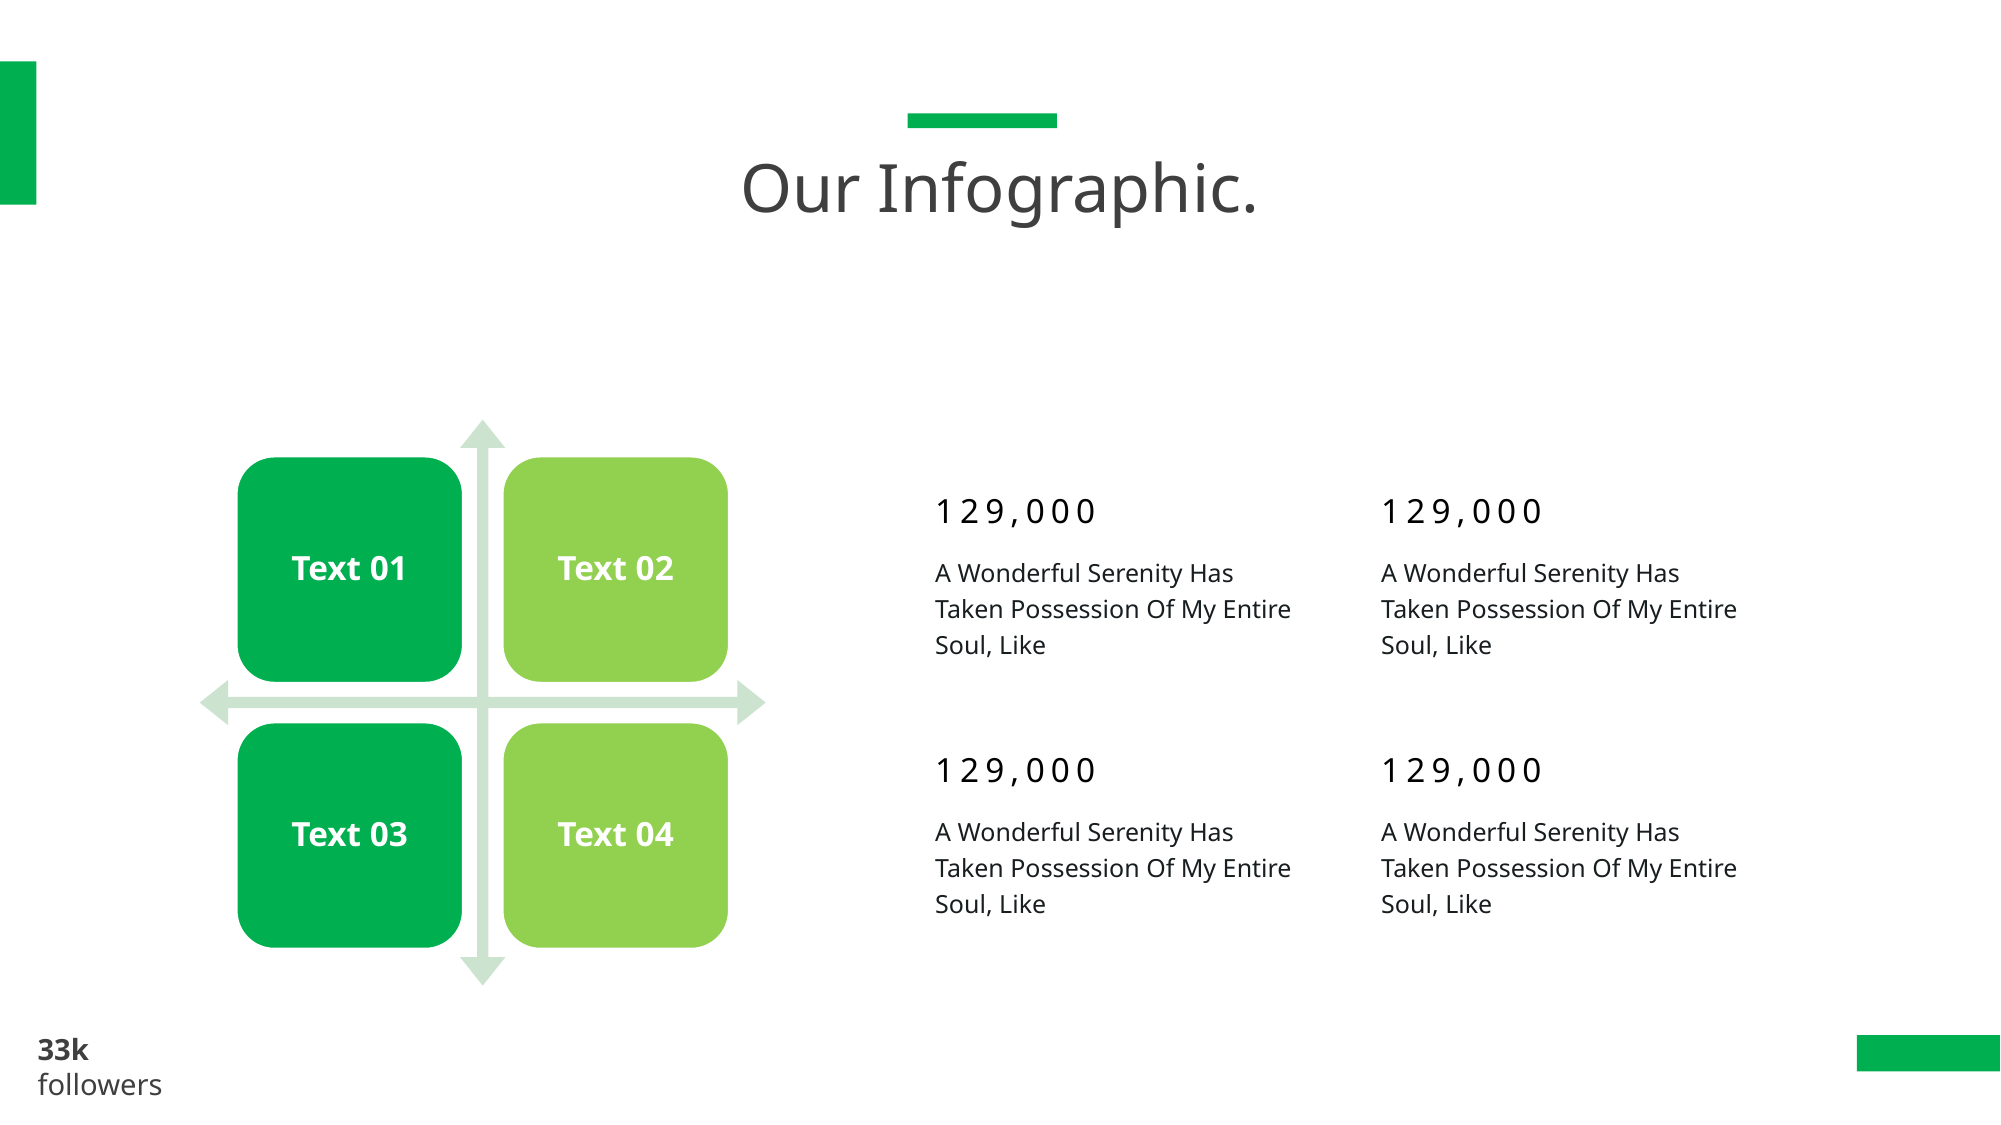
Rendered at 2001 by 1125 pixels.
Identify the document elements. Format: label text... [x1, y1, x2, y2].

text_box 129,000 [919, 735, 1213, 804]
text_box [1856, 1034, 2000, 1073]
text_box 129,000 [1365, 735, 1659, 804]
text_box [0, 60, 37, 206]
text_box A Wonderful Serenity Has Taken Possession Of My Entire Soul, Like [1366, 803, 1760, 926]
text_box [907, 112, 1058, 129]
text_box 33k followers [22, 1023, 315, 1109]
text_box 129,000 [1365, 476, 1659, 545]
text_box A Wonderful Serenity Has Taken Possession Of My Entire Soul, Like [920, 544, 1314, 667]
text_box Our Infographic. [465, 138, 1535, 233]
text_box A Wonderful Serenity Has Taken Possession Of My Entire Soul, Like [1366, 544, 1760, 667]
text_box 129,000 [919, 476, 1213, 545]
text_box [199, 419, 766, 986]
text_box A Wonderful Serenity Has Taken Possession Of My Entire Soul, Like [920, 803, 1314, 926]
